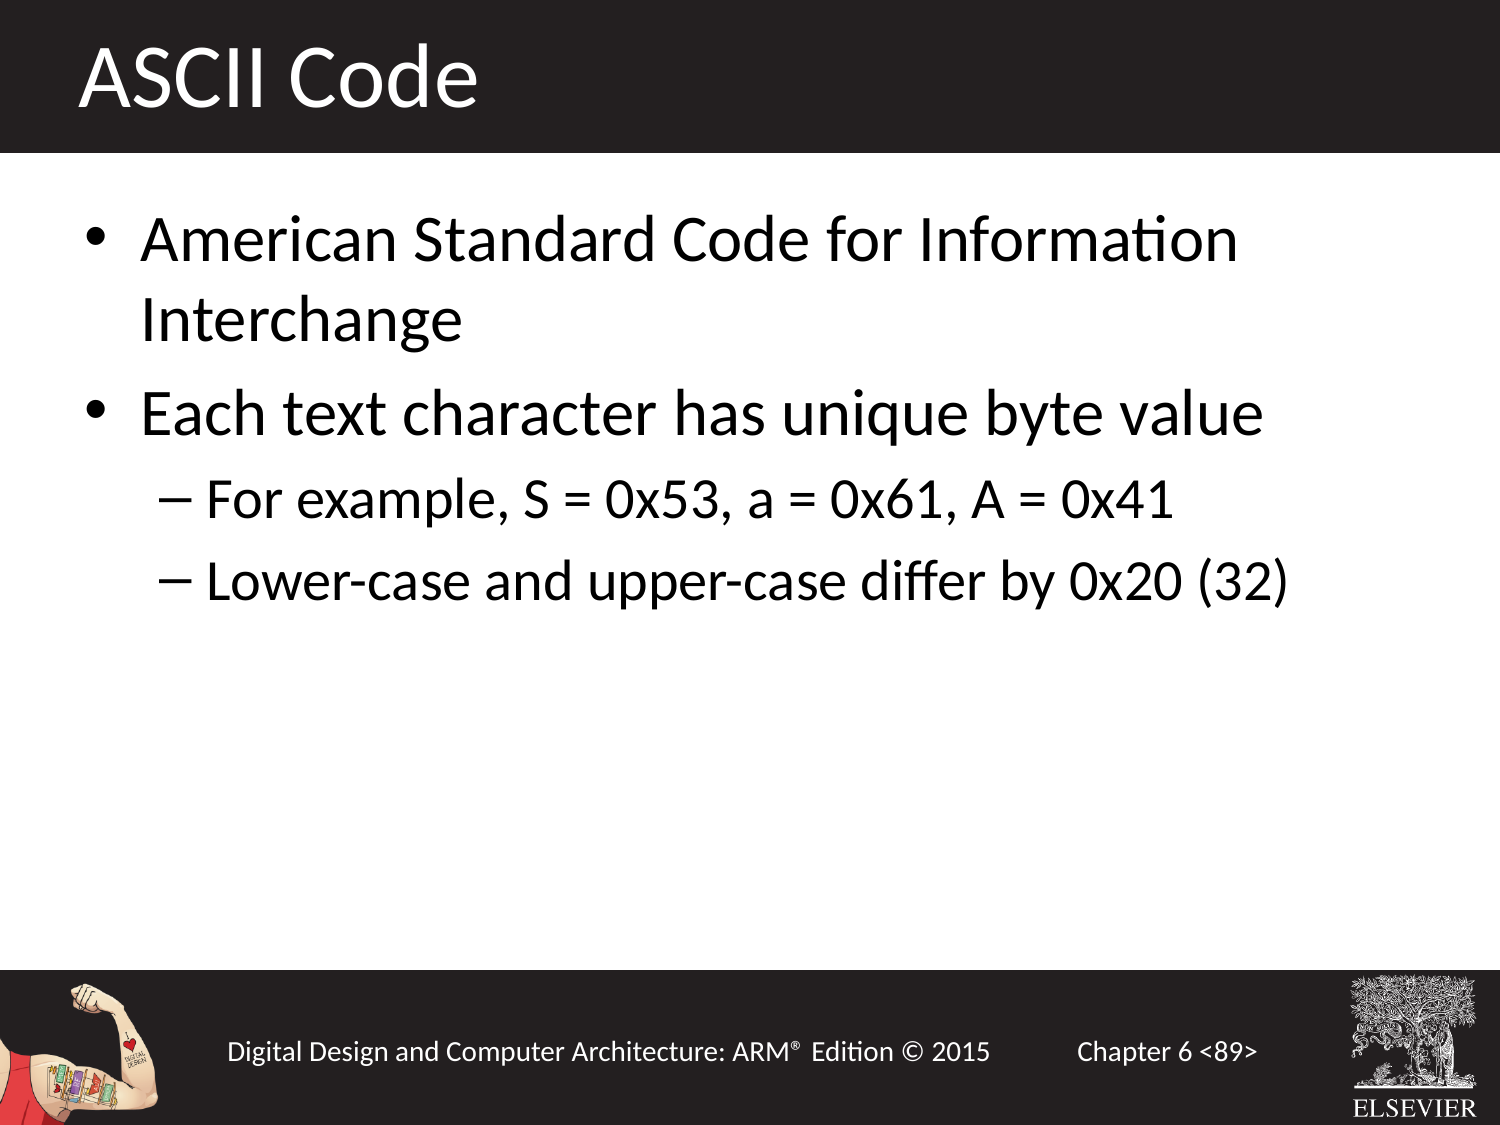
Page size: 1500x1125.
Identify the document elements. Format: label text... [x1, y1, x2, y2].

text_box ASCII Code [63, 8, 1488, 133]
picture [0, 979, 163, 1125]
text_box [87, 174, 1413, 1025]
picture [1350, 974, 1477, 1117]
list American Standard Code for Information Interchange Each text character has unique byte value For example, S = 0x53, a = 0x61, A = 0x41 Lower-case and upper-case differ by 0x20 (32) [69, 187, 1320, 1038]
